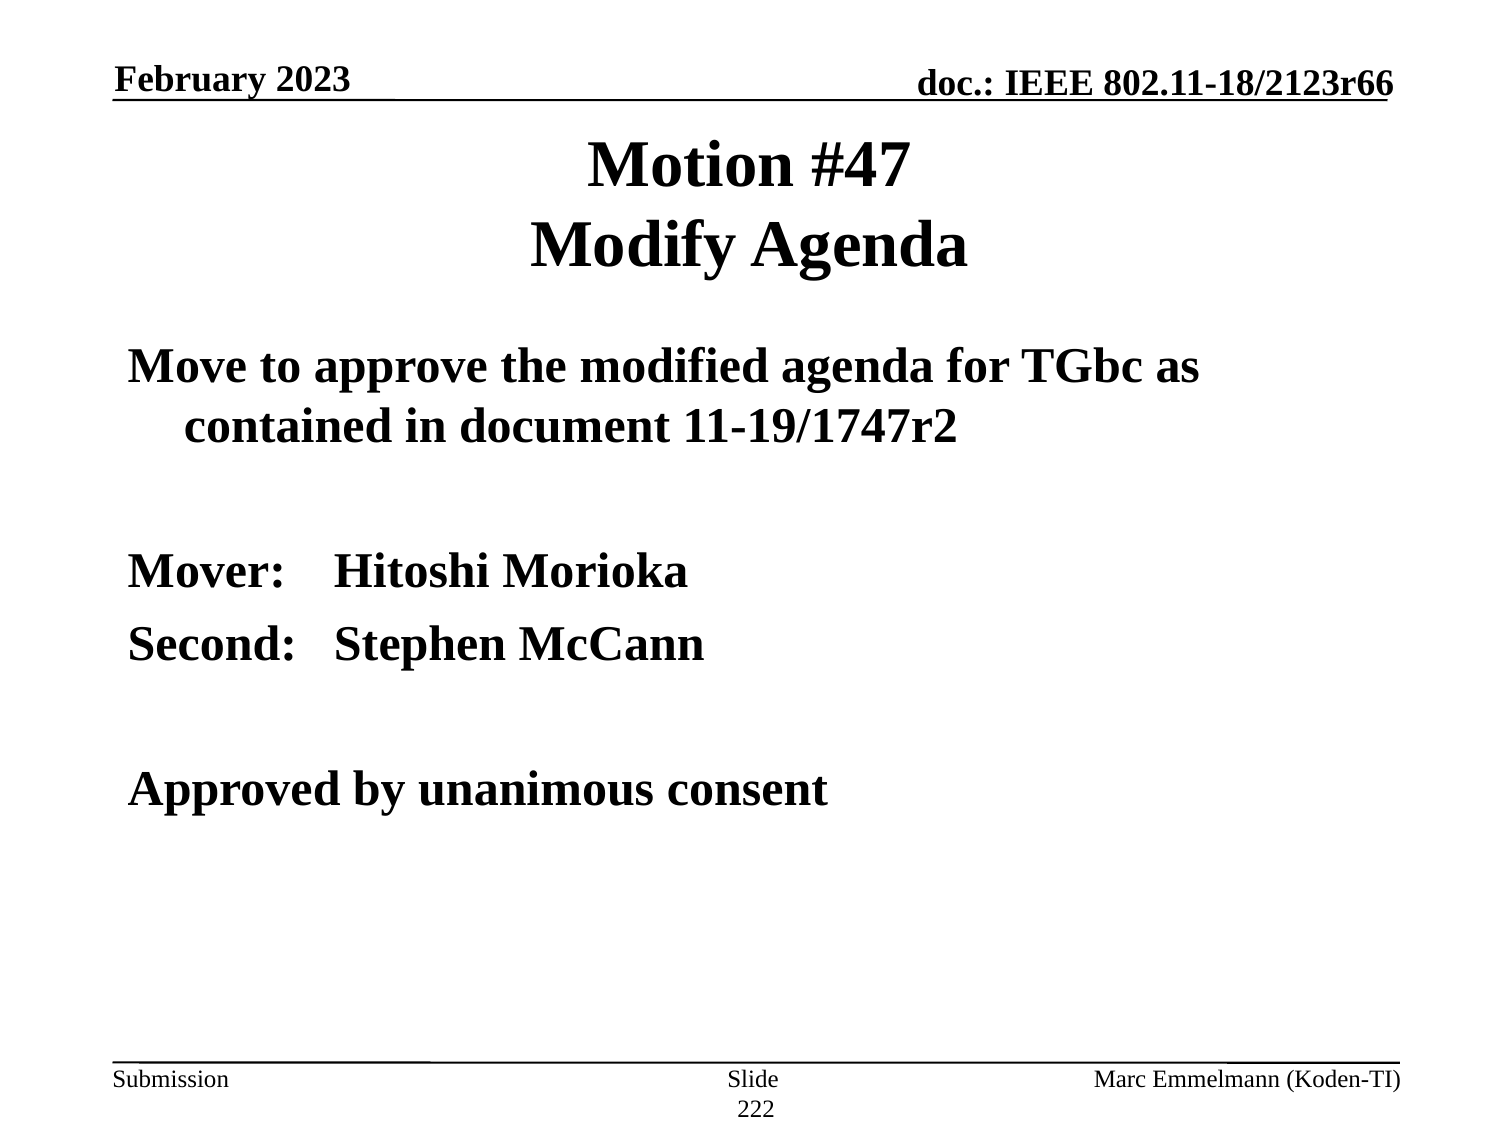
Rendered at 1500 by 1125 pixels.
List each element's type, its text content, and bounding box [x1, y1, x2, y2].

slide_number Slide 222 [712, 1061, 800, 1123]
list Move to approve the modified agenda for TGbc as contained in document 11-19/1747r2 Mover: Hitoshi Morioka Second: Stephen McCann Approved by unanimous consent [112, 324, 1388, 1000]
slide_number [114, 54, 423, 100]
title Motion #47 Modify Agenda [112, 112, 1388, 288]
footer Marc Emmelmann (Koden-TI) [878, 1061, 1402, 1093]
